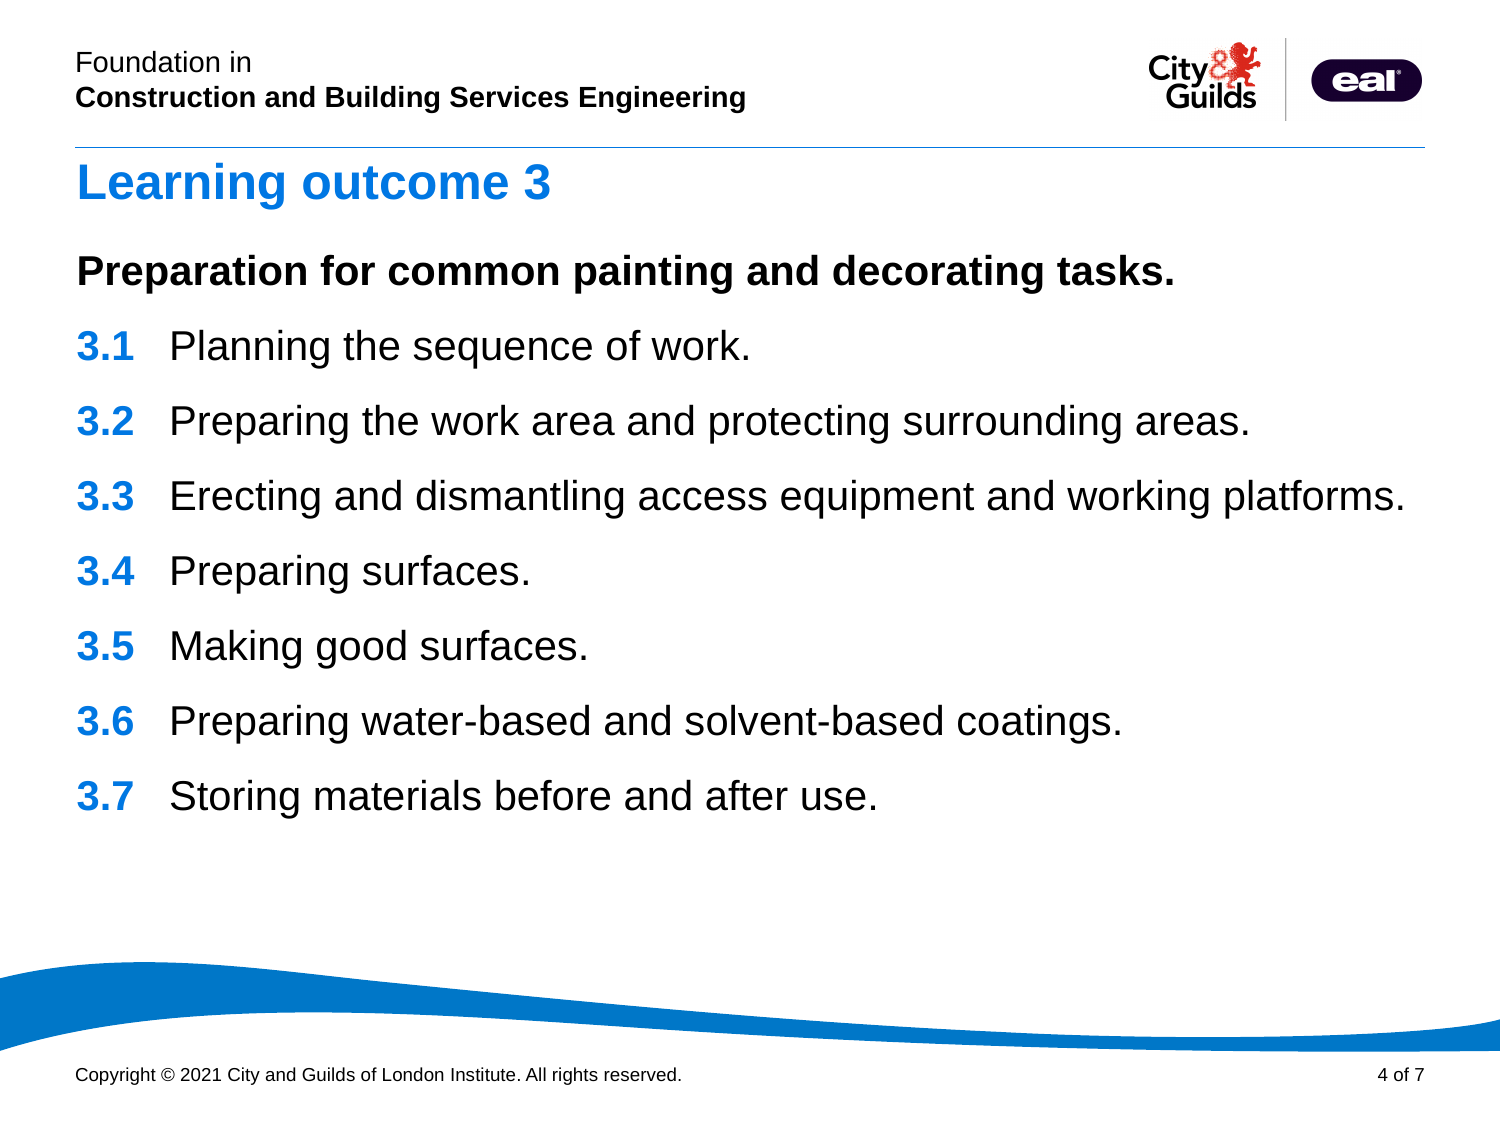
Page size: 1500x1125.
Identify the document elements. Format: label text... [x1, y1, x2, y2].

picture [1149, 38, 1422, 121]
title Learning outcome 3 [76, 148, 1427, 213]
list Preparation for common painting and decorating tasks. 3.1 Planning the sequence of work. 3.2 Preparing the work area and protecting surrounding areas. 3.3 Erecting and dismantling access equipment and working platforms. 3.4 Preparing surfaces. 3.5 Making good surfaces. 3.6 Preparing water-based and solvent-based coatings. 3.7 Storing materials before and after use. [76, 243, 1427, 941]
